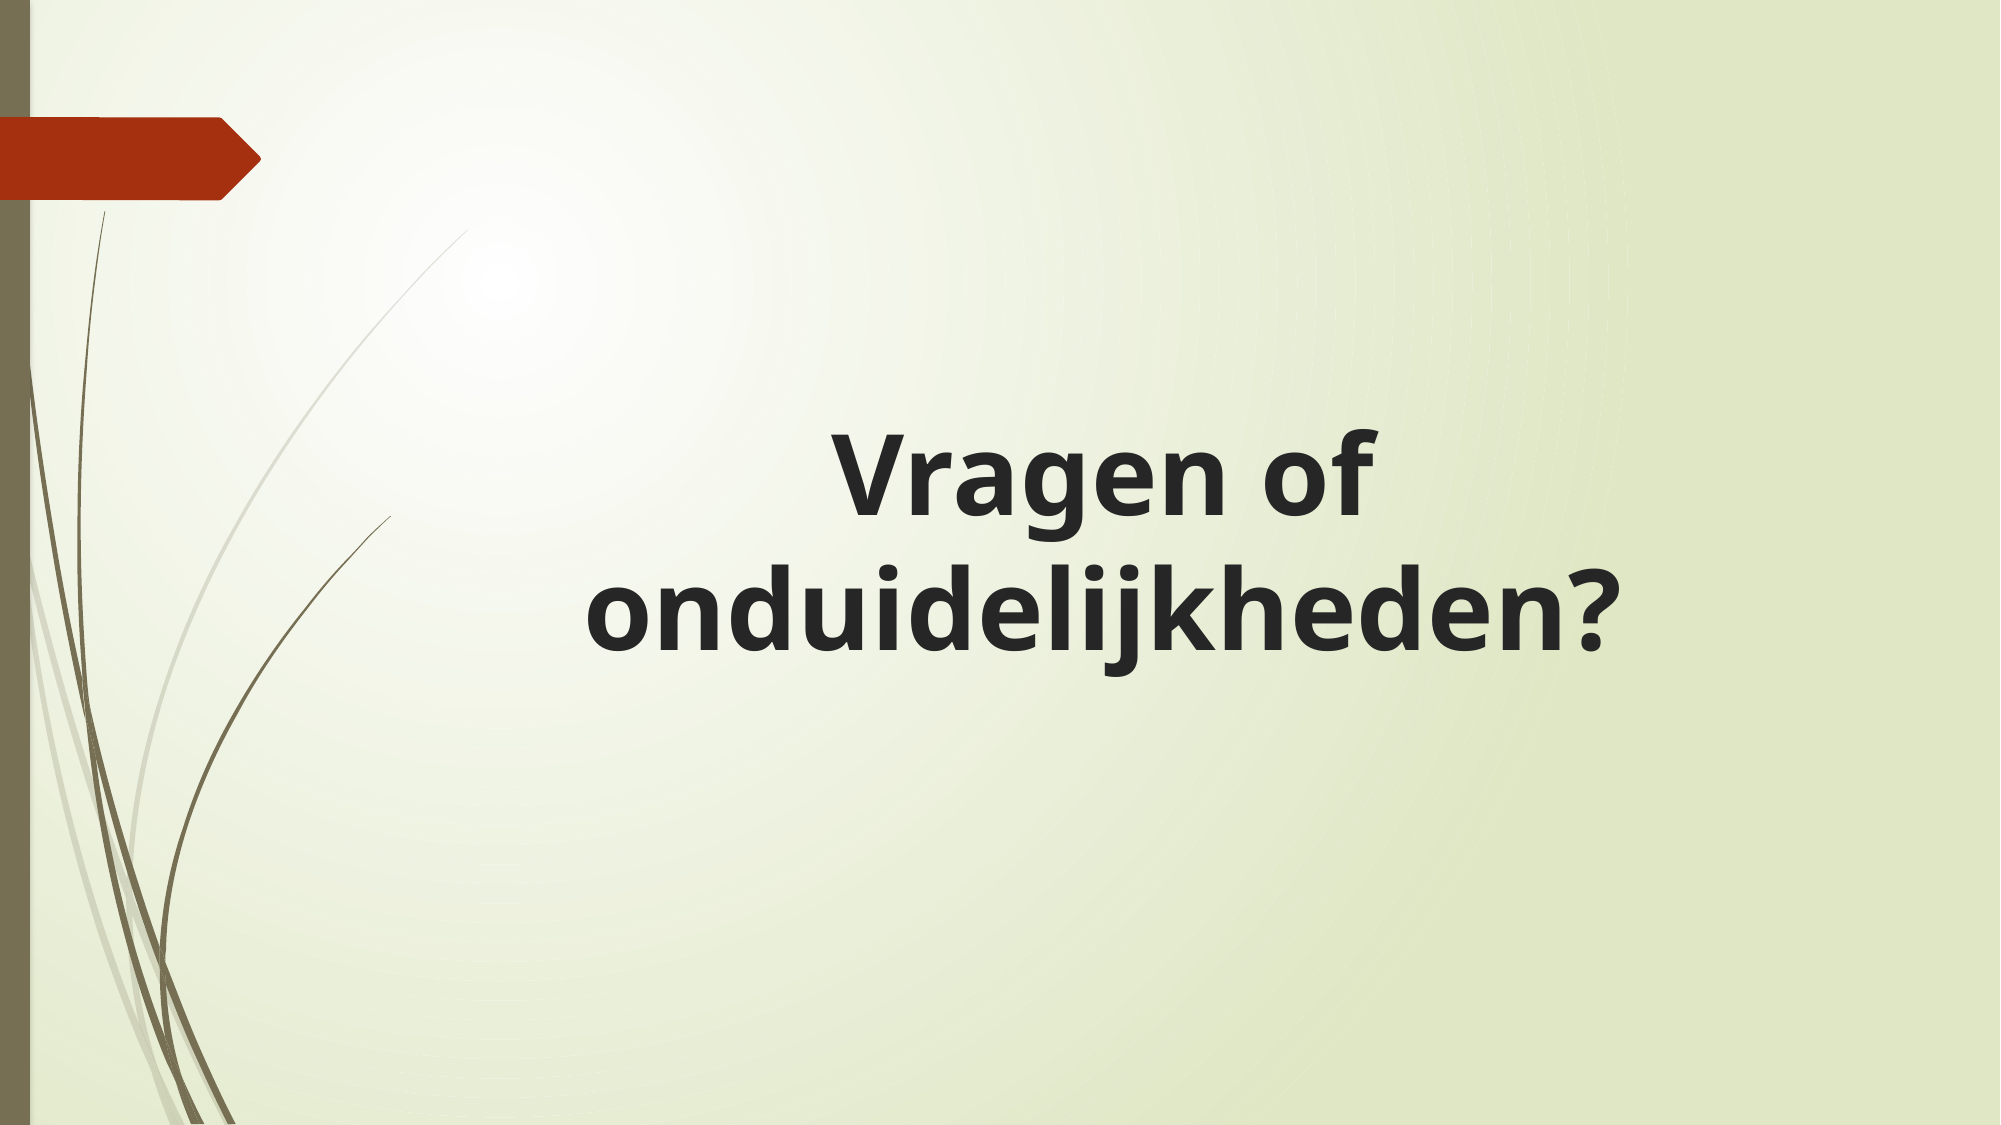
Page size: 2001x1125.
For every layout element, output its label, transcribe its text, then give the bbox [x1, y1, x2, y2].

title Vragen of onduidelijkheden? [371, 395, 1834, 954]
